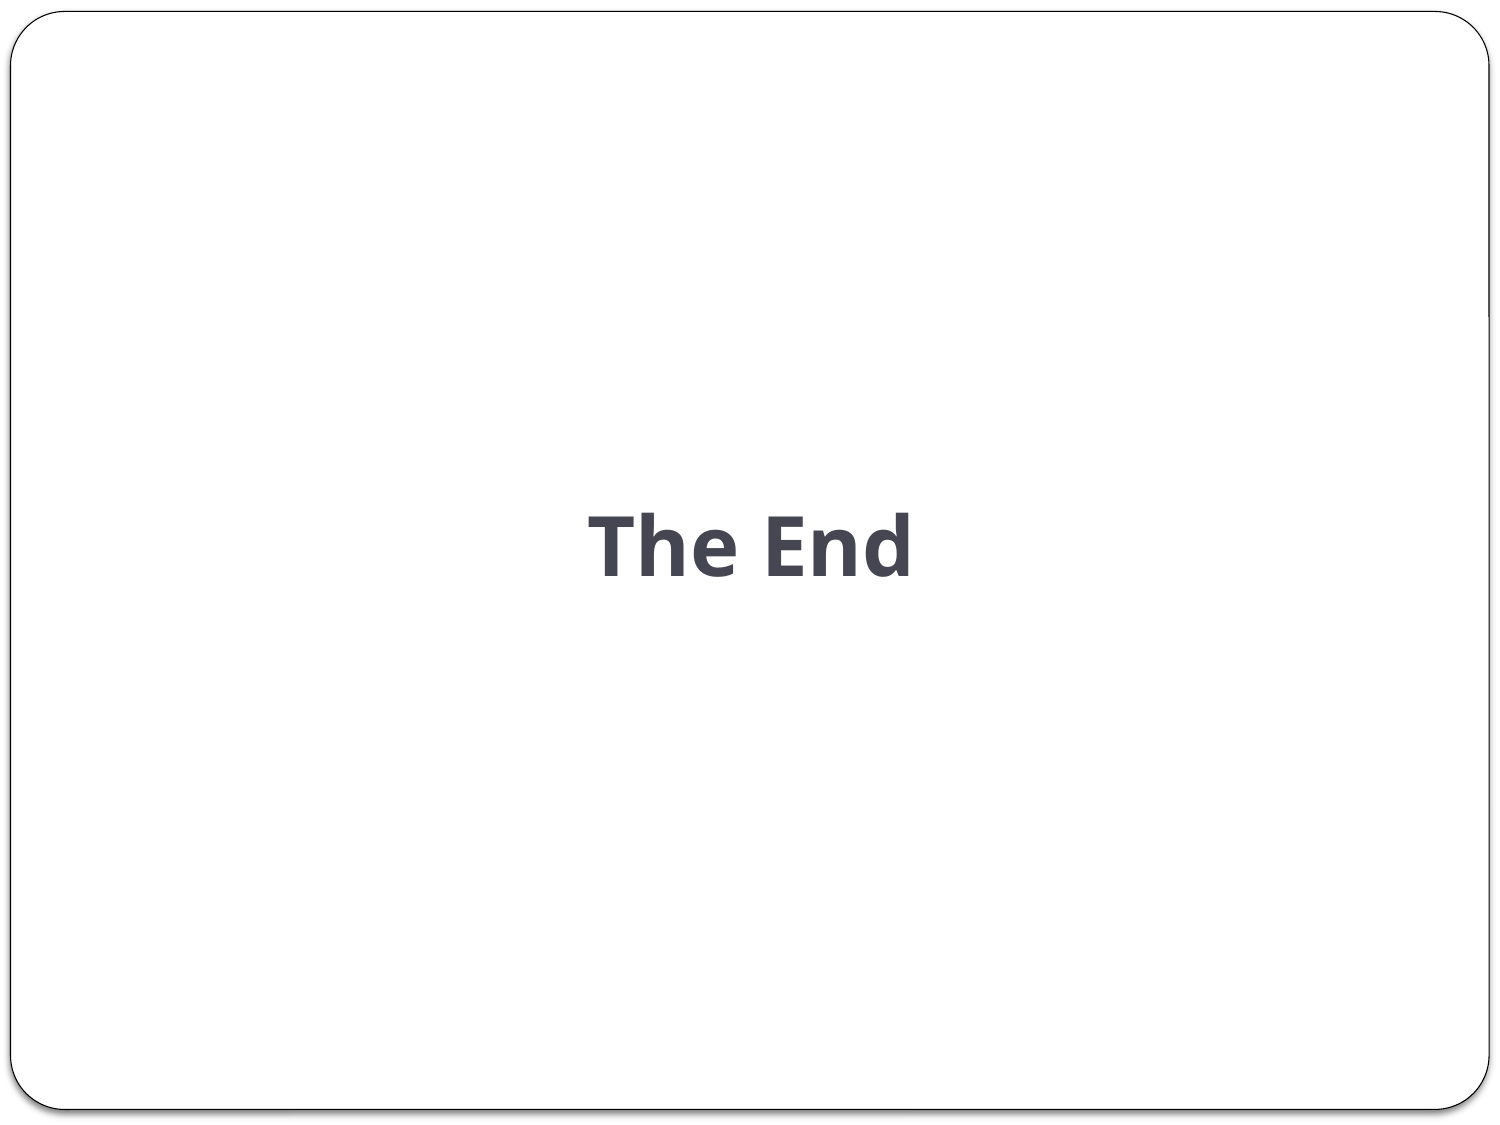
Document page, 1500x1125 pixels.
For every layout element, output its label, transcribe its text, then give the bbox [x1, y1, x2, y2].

title The End [572, 420, 1500, 609]
